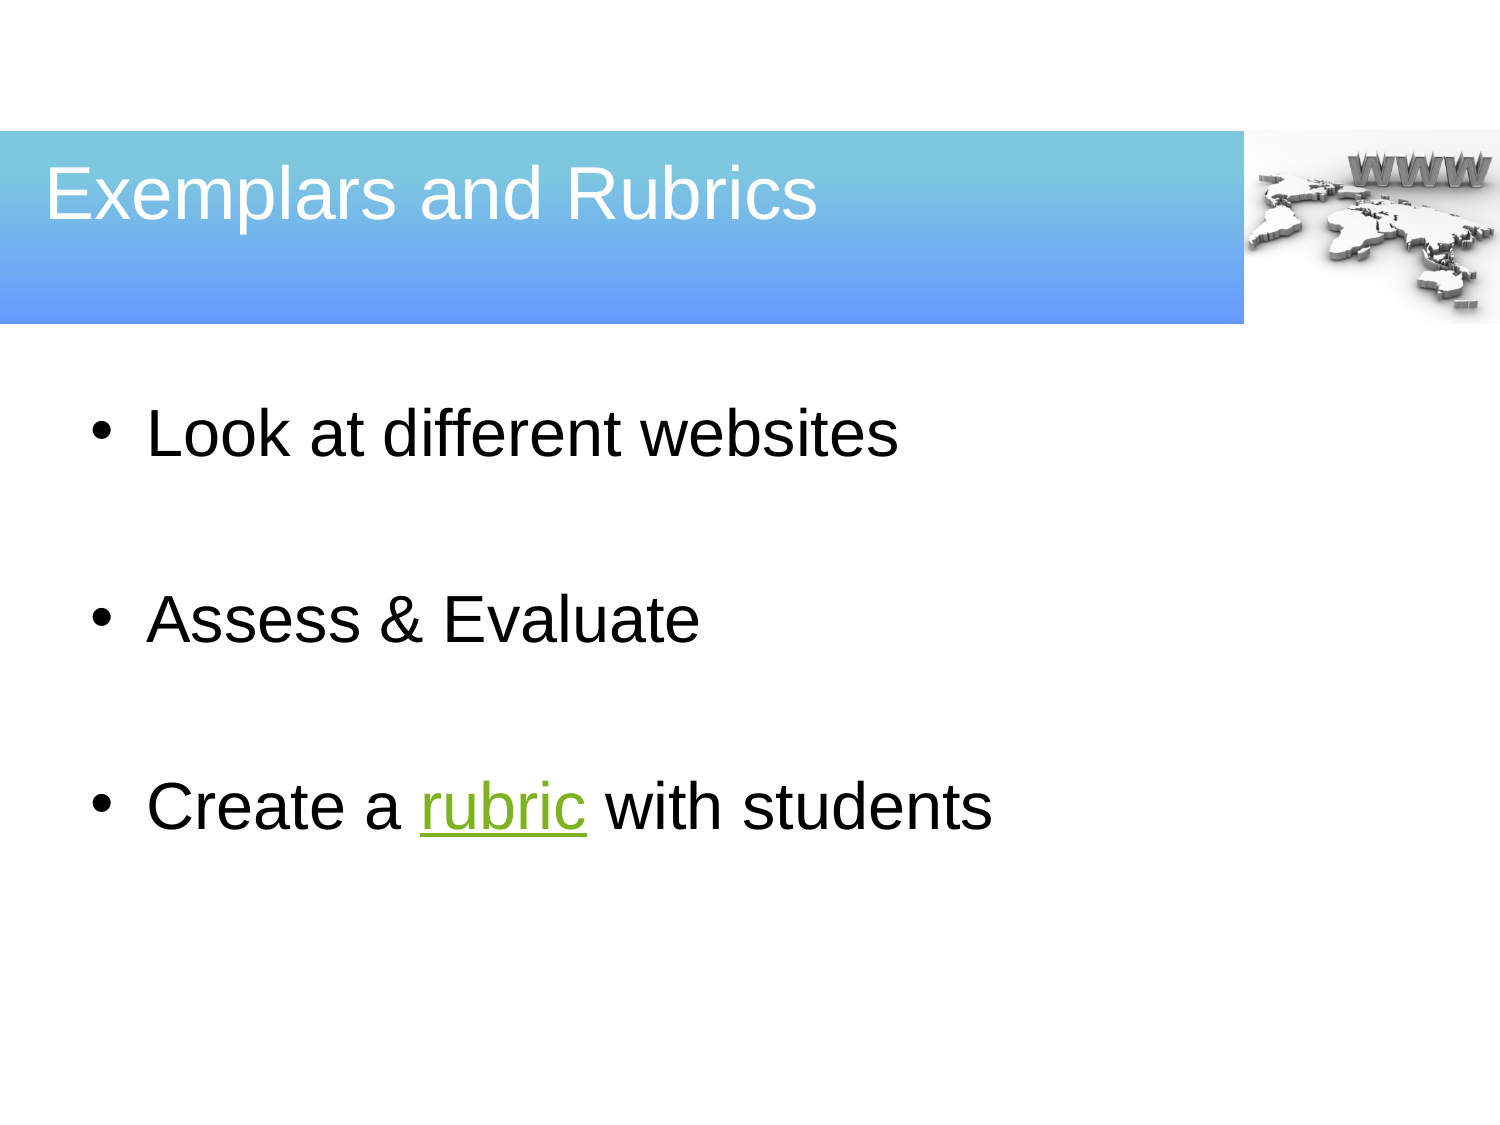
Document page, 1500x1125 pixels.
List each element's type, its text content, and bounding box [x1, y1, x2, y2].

list Look at different websites Assess & Evaluate Create a rubric with students [75, 381, 1425, 1010]
picture [1244, 130, 1500, 324]
title Exemplars and Rubrics [29, 136, 1224, 311]
